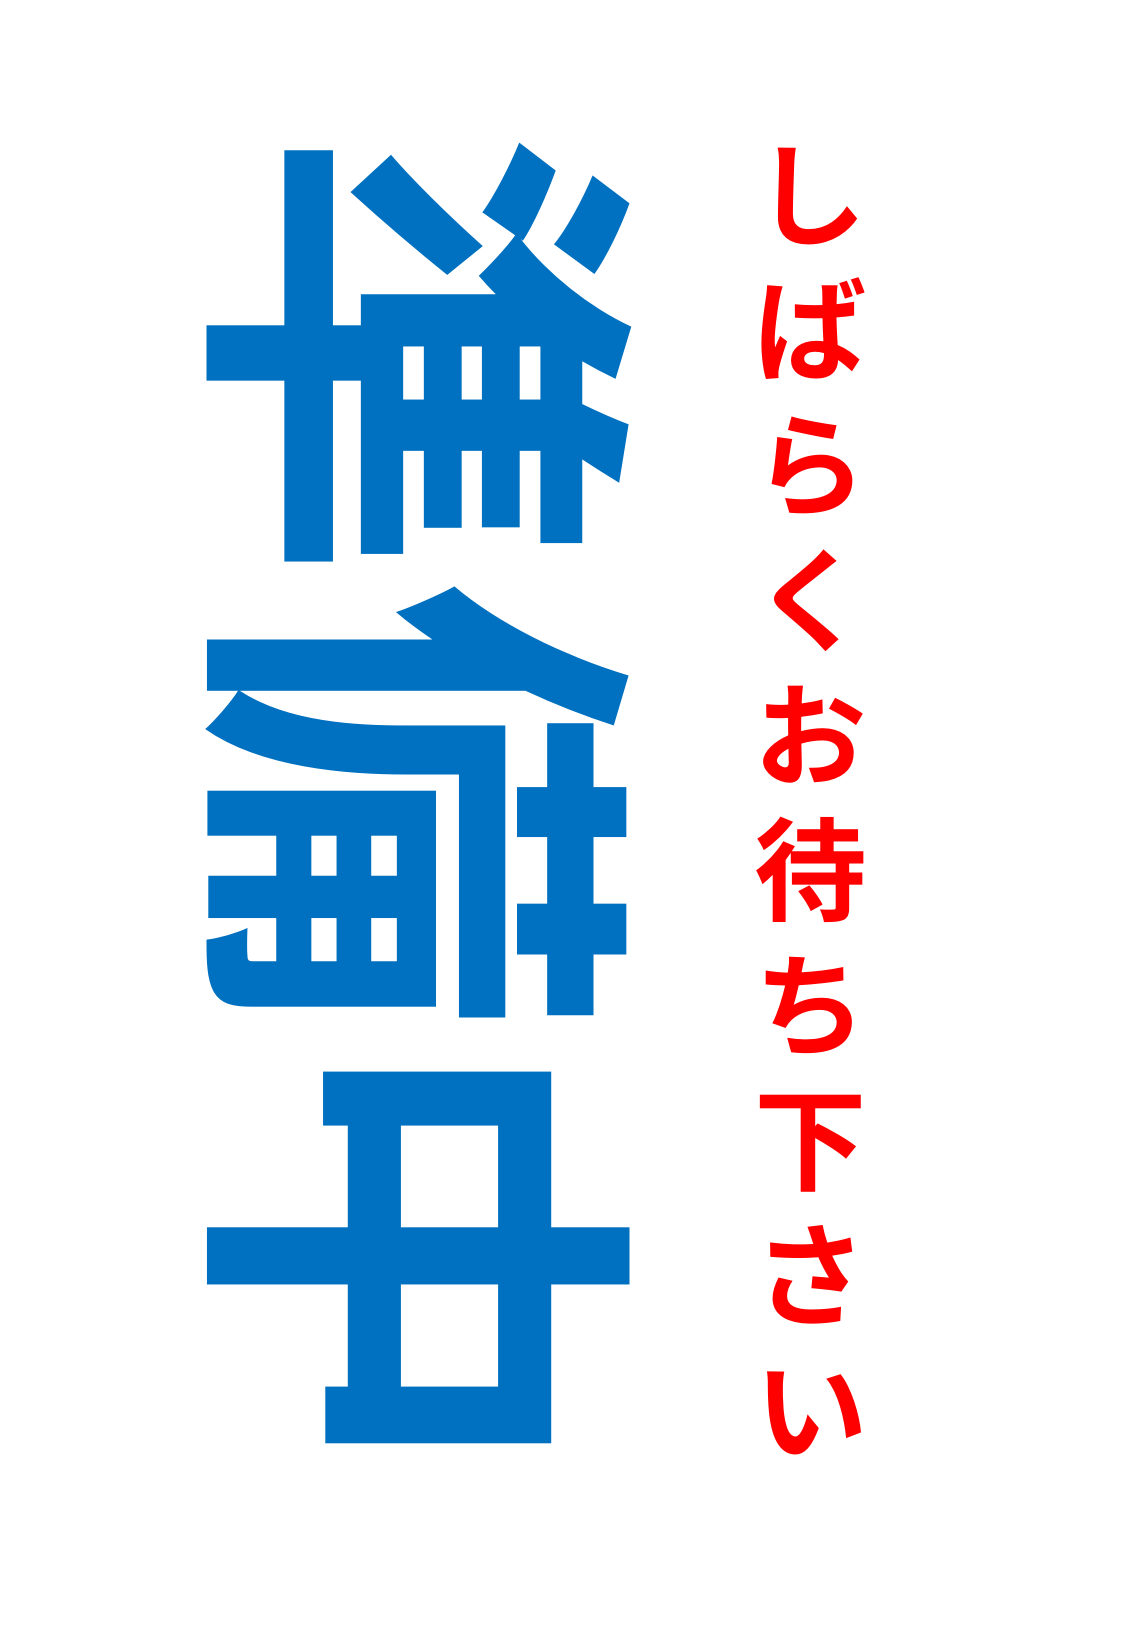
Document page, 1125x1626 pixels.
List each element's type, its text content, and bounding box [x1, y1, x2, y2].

text_box 準備中 [137, 115, 713, 1497]
text_box しばらくお待ち下さい [713, 117, 910, 1483]
